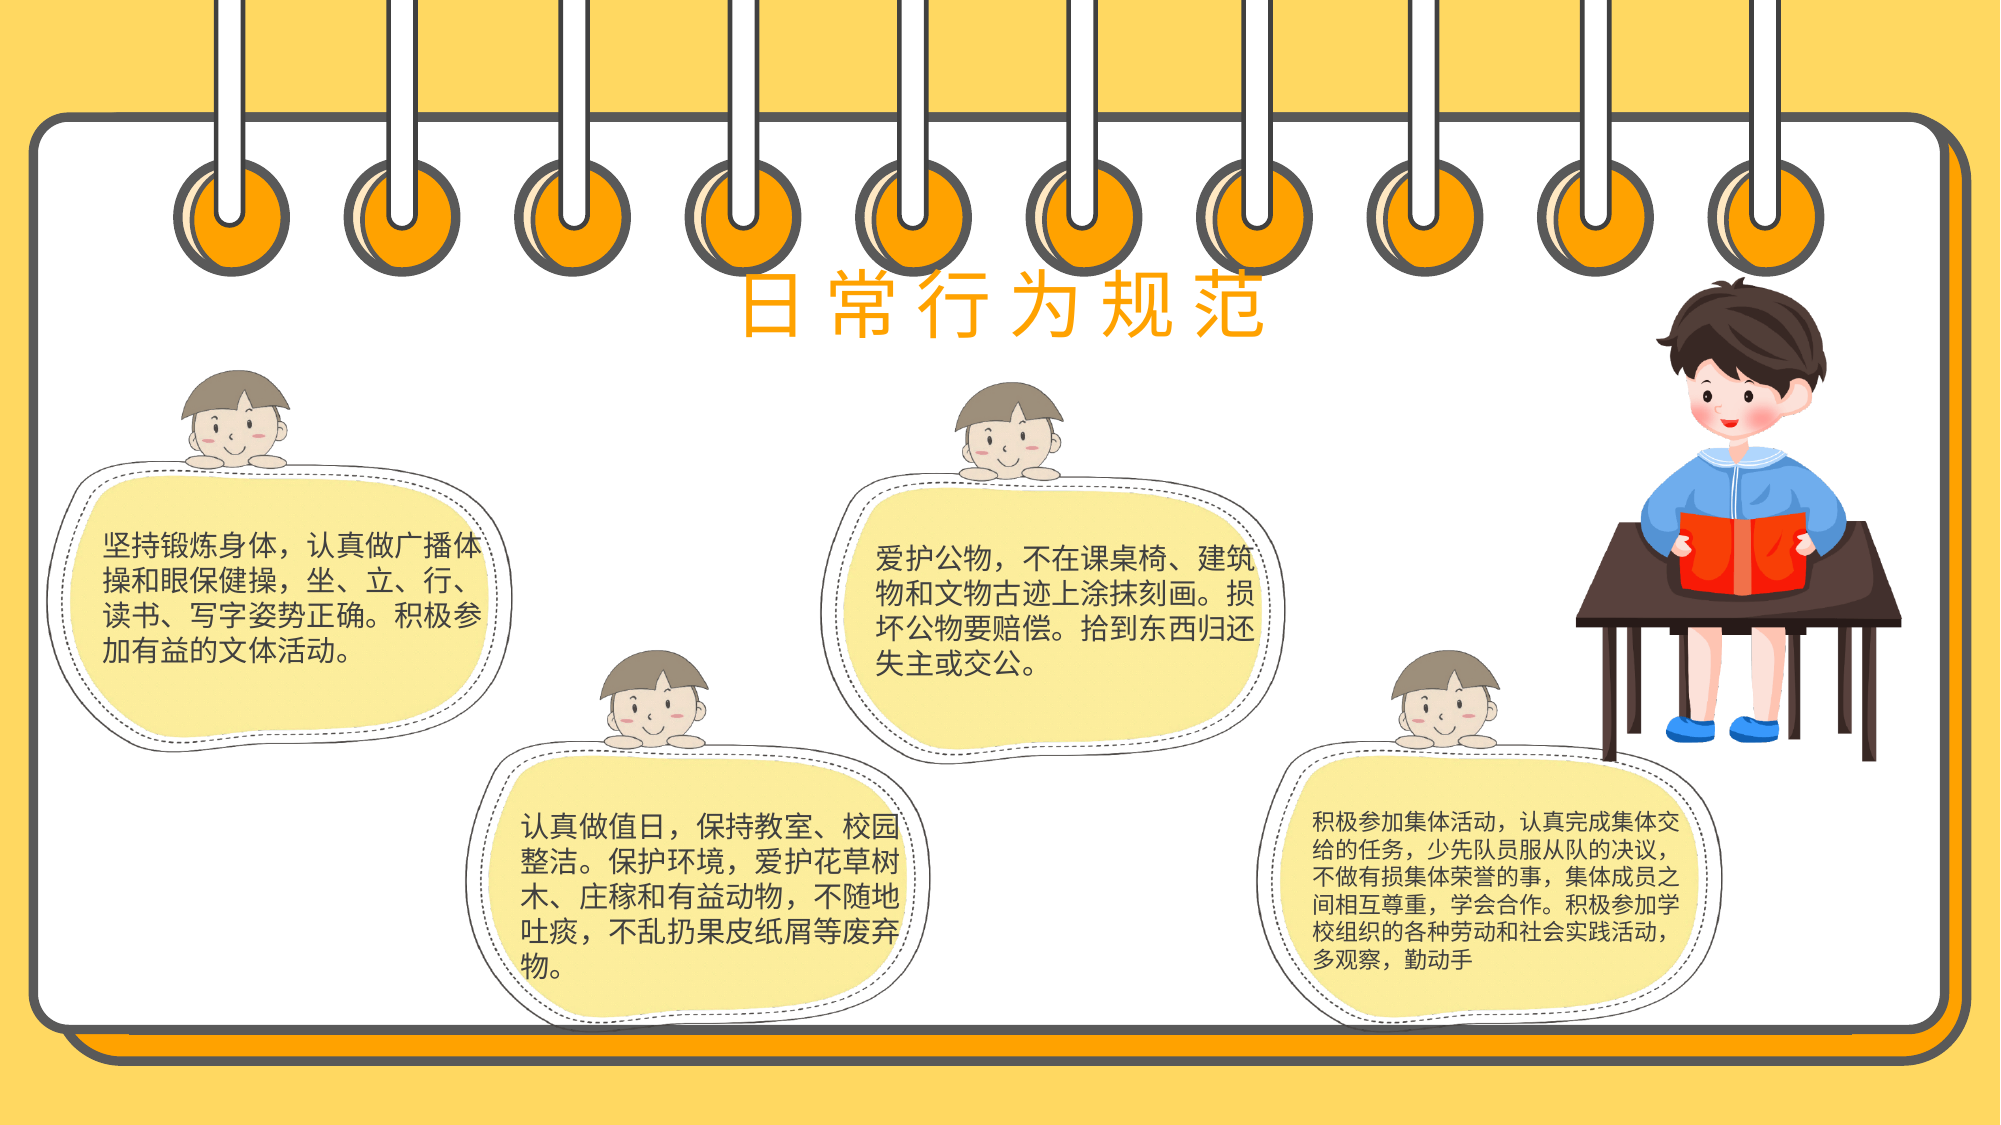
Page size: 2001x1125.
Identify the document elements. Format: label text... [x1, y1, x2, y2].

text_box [1124, 583, 1854, 1099]
text_box 日 常 行 为 规 范 [673, 250, 1327, 356]
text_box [332, 583, 1062, 1099]
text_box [688, 315, 1417, 831]
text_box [0, 303, 644, 819]
picture [1521, 231, 1960, 796]
